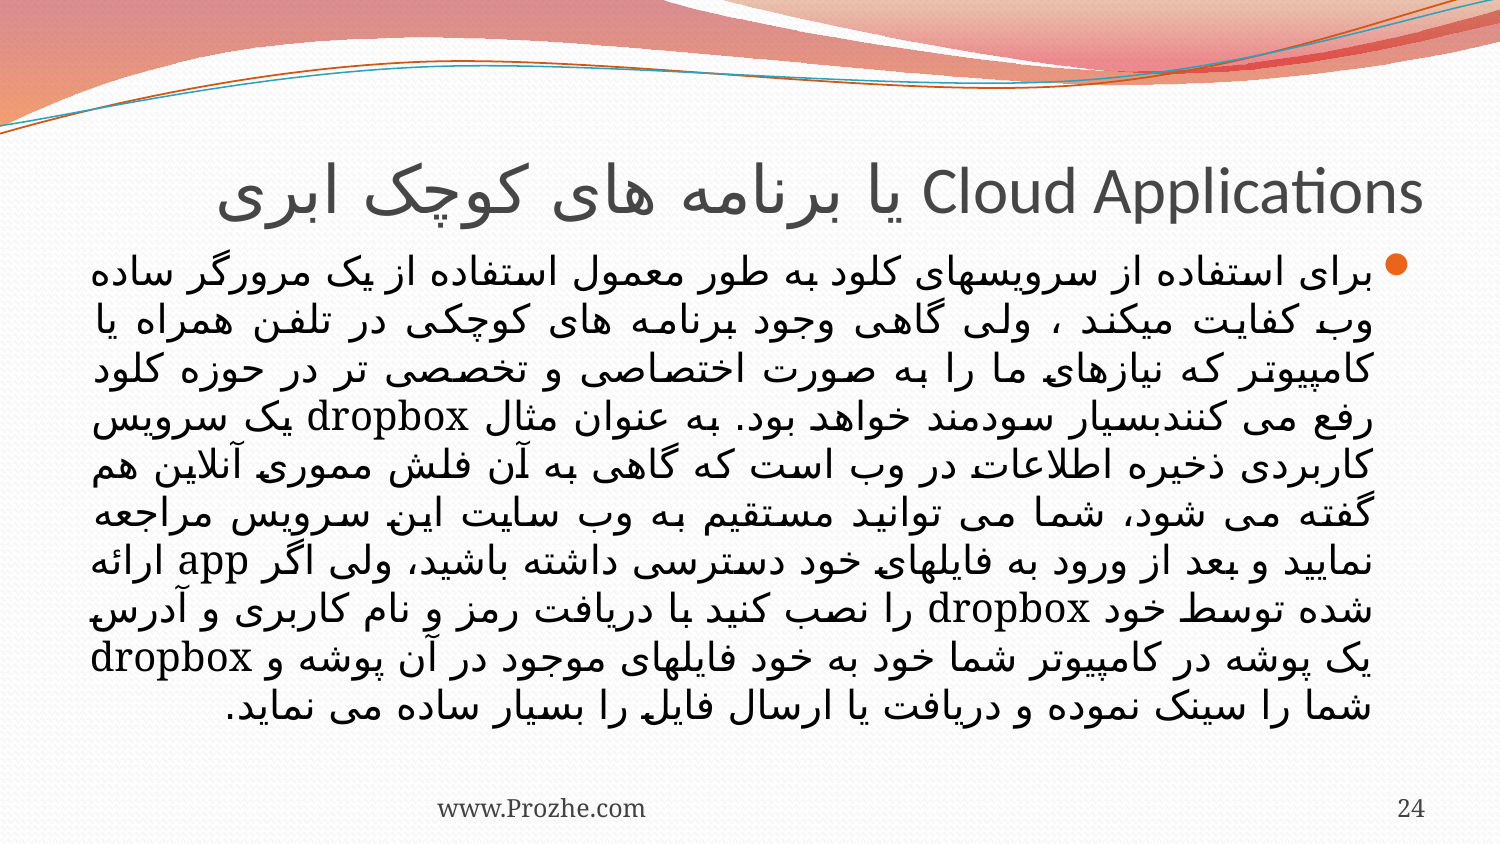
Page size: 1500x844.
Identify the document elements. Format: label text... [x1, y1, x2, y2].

slide_number 24 [1299, 782, 1425, 827]
title Cloud Applications يا برنامه های کوچک ابری [75, 86, 1425, 228]
list برای استفاده از سرویسهای کلود به طور معمول استفاده از یک مرورگر ساده وب کفایت میکند ، ولی گاهی وجود برنامه های کوچکی در تلفن همراه یا کامپیوتر که نیازهای ما را به صورت اختصاصی و تخصصی تر در حوزه کلود رفع می کنندبسیار سودمند خواهد بود. به عنوان مثال dropbox یک سرویس کاربردی ذخیره اطلاعات در وب است که گاهی به آن فلش مموری آنلاین هم گفته می شود، شما می توانید مستقیم به وب سایت این سرویس مراجعه نمایید و بعد از ورود به فایلهای خود دسترسی داشته باشید، ولی اگر app ارائه شده توسط خود dropbox را نصب کنید با دریافت رمز و نام کاربری و آدرس یک پوشه در کامپیوتر شما خود به خود فایلهای موجود در آن پوشه و dropbox شما را سینک نموده و دریافت یا ارسال فایل را بسیار ساده می نماید. [75, 238, 1425, 779]
footer www.Prozhe.com [437, 782, 988, 827]
